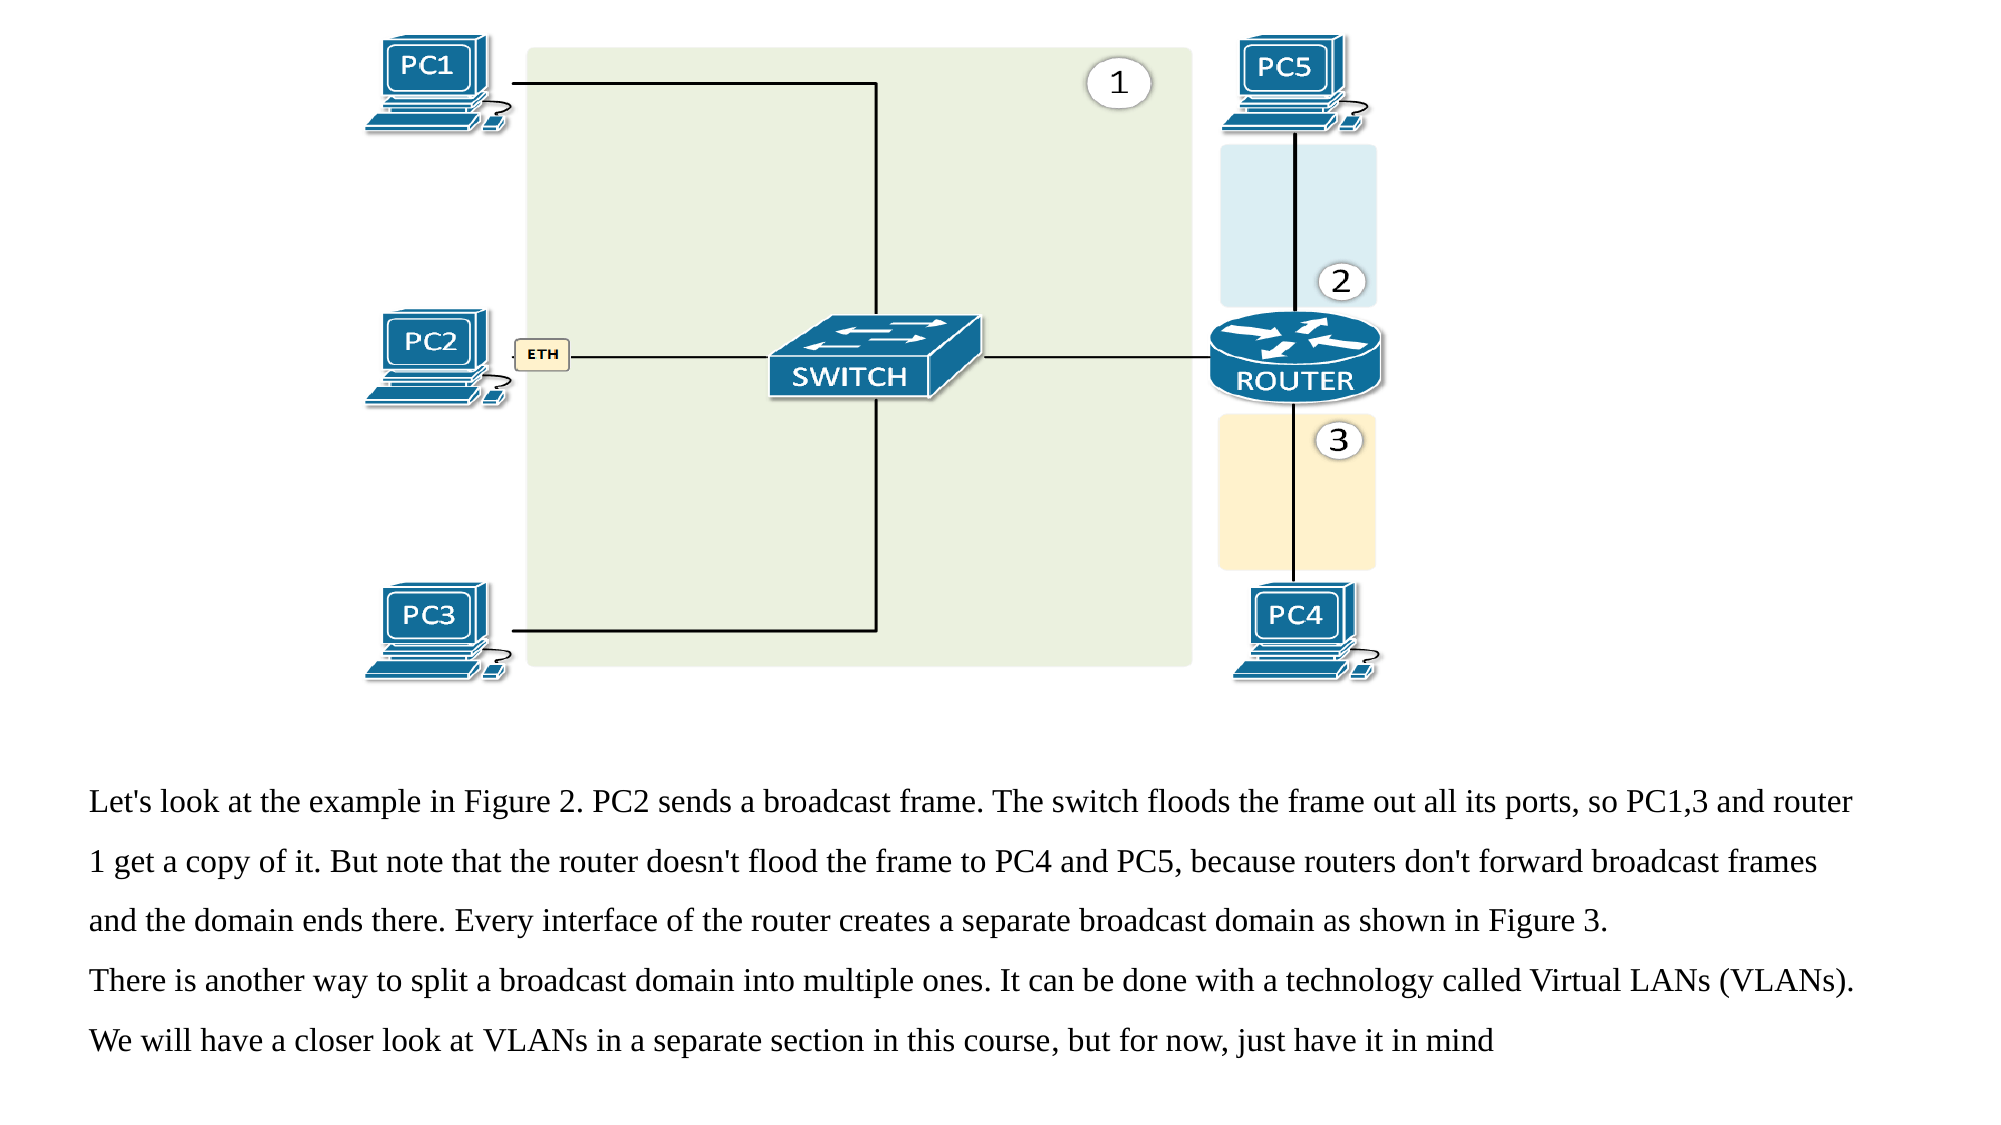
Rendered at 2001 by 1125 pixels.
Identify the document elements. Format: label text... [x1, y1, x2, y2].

picture [315, 25, 1431, 696]
text_box Let's look at the example in Figure 2. PC2 sends a broadcast frame. The switch floods the frame out all its ports, so PC1,3 and router 1 get a copy of it. But note that the router doesn't flood the frame to PC4 and PC5, because routers don't forward broadcast frames and the domain ends there. Every interface of the router creates a separate broadcast domain as shown in Figure 3. There is another way to split a broadcast domain into multiple ones. It can be done with a technology called Virtual LANs (VLANs). We will have a closer look at VLANs in a separate section in this course, but for now, just have it in mind [74, 751, 1879, 1066]
